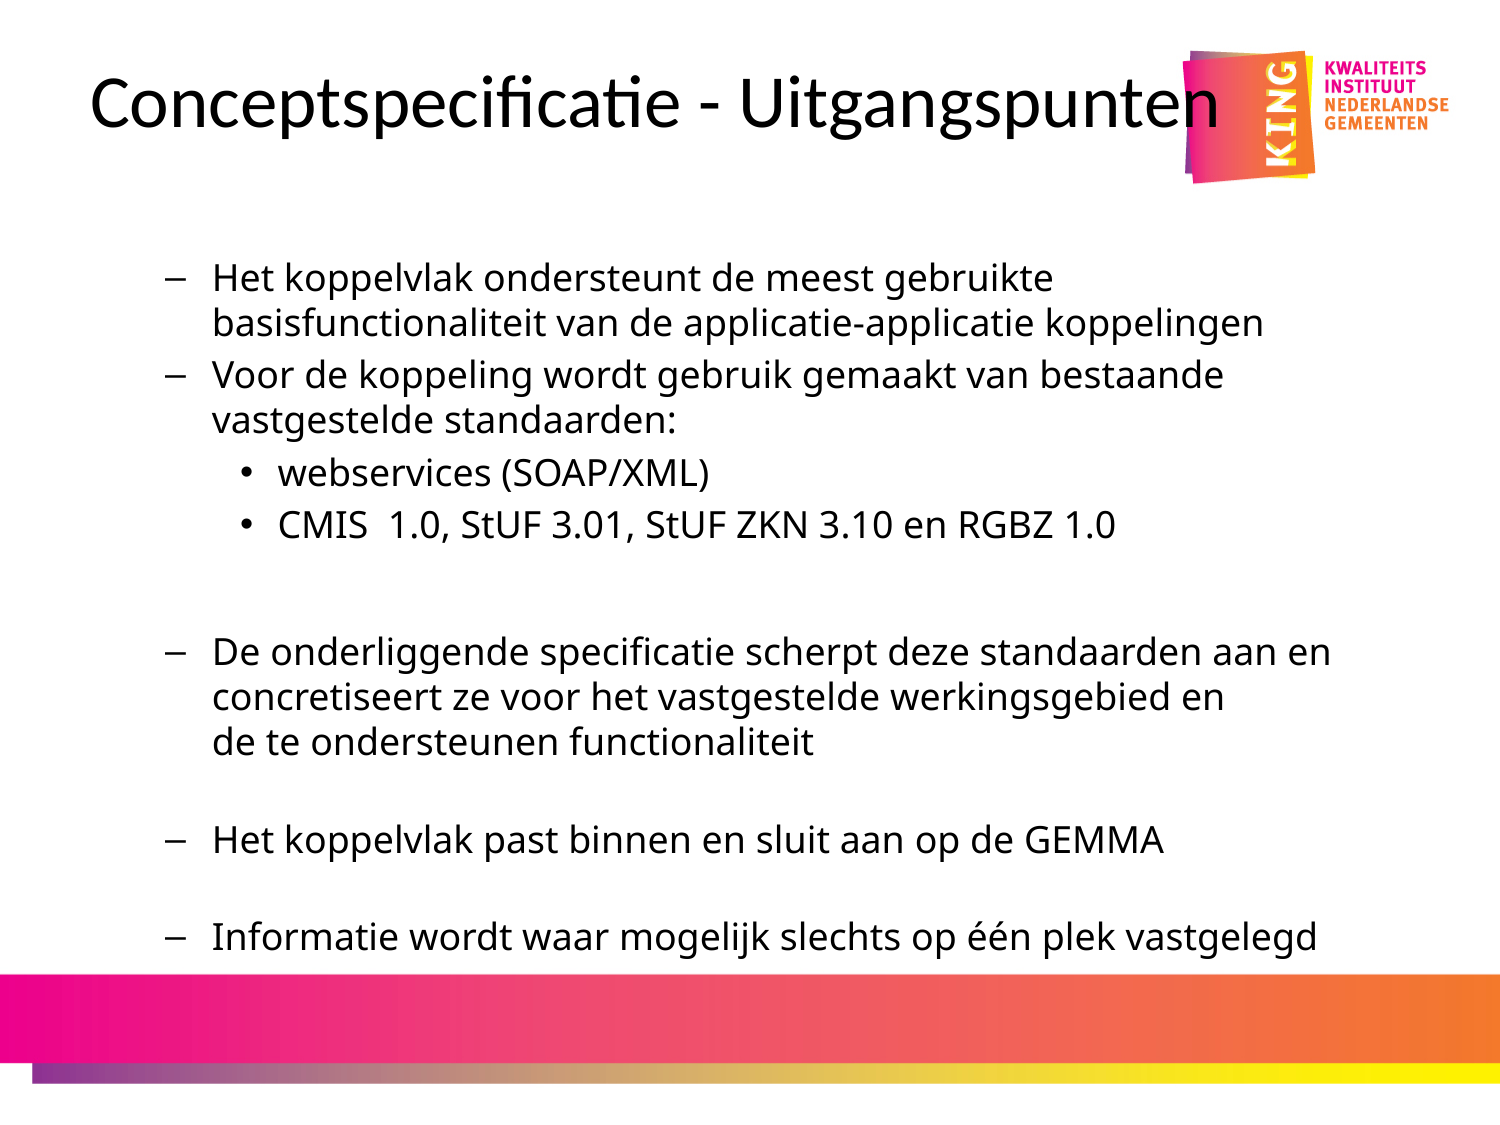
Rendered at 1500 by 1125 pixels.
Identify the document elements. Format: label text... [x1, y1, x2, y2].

title Conceptspecificatie - Uitgangspunten [75, 45, 1425, 233]
list Het koppelvlak ondersteunt de meest gebruikte basisfunctionaliteit van de applicatie-applicatie koppelingen Voor de koppeling wordt gebruik gemaakt van bestaande vastgestelde standaarden: webservices (SOAP/XML) CMIS 1.0, StUF 3.01, StUF ZKN 3.10 en RGBZ 1.0 De onderliggende specificatie scherpt deze standaarden aan en concretiseert ze voor het vastgestelde werkingsgebied en de te ondersteunen functionaliteit Het koppelvlak past binnen en sluit aan op de GEMMA Informatie wordt waar mogelijk slechts op één plek vastgelegd [74, 245, 1463, 989]
picture [0, 0, 1500, 1125]
